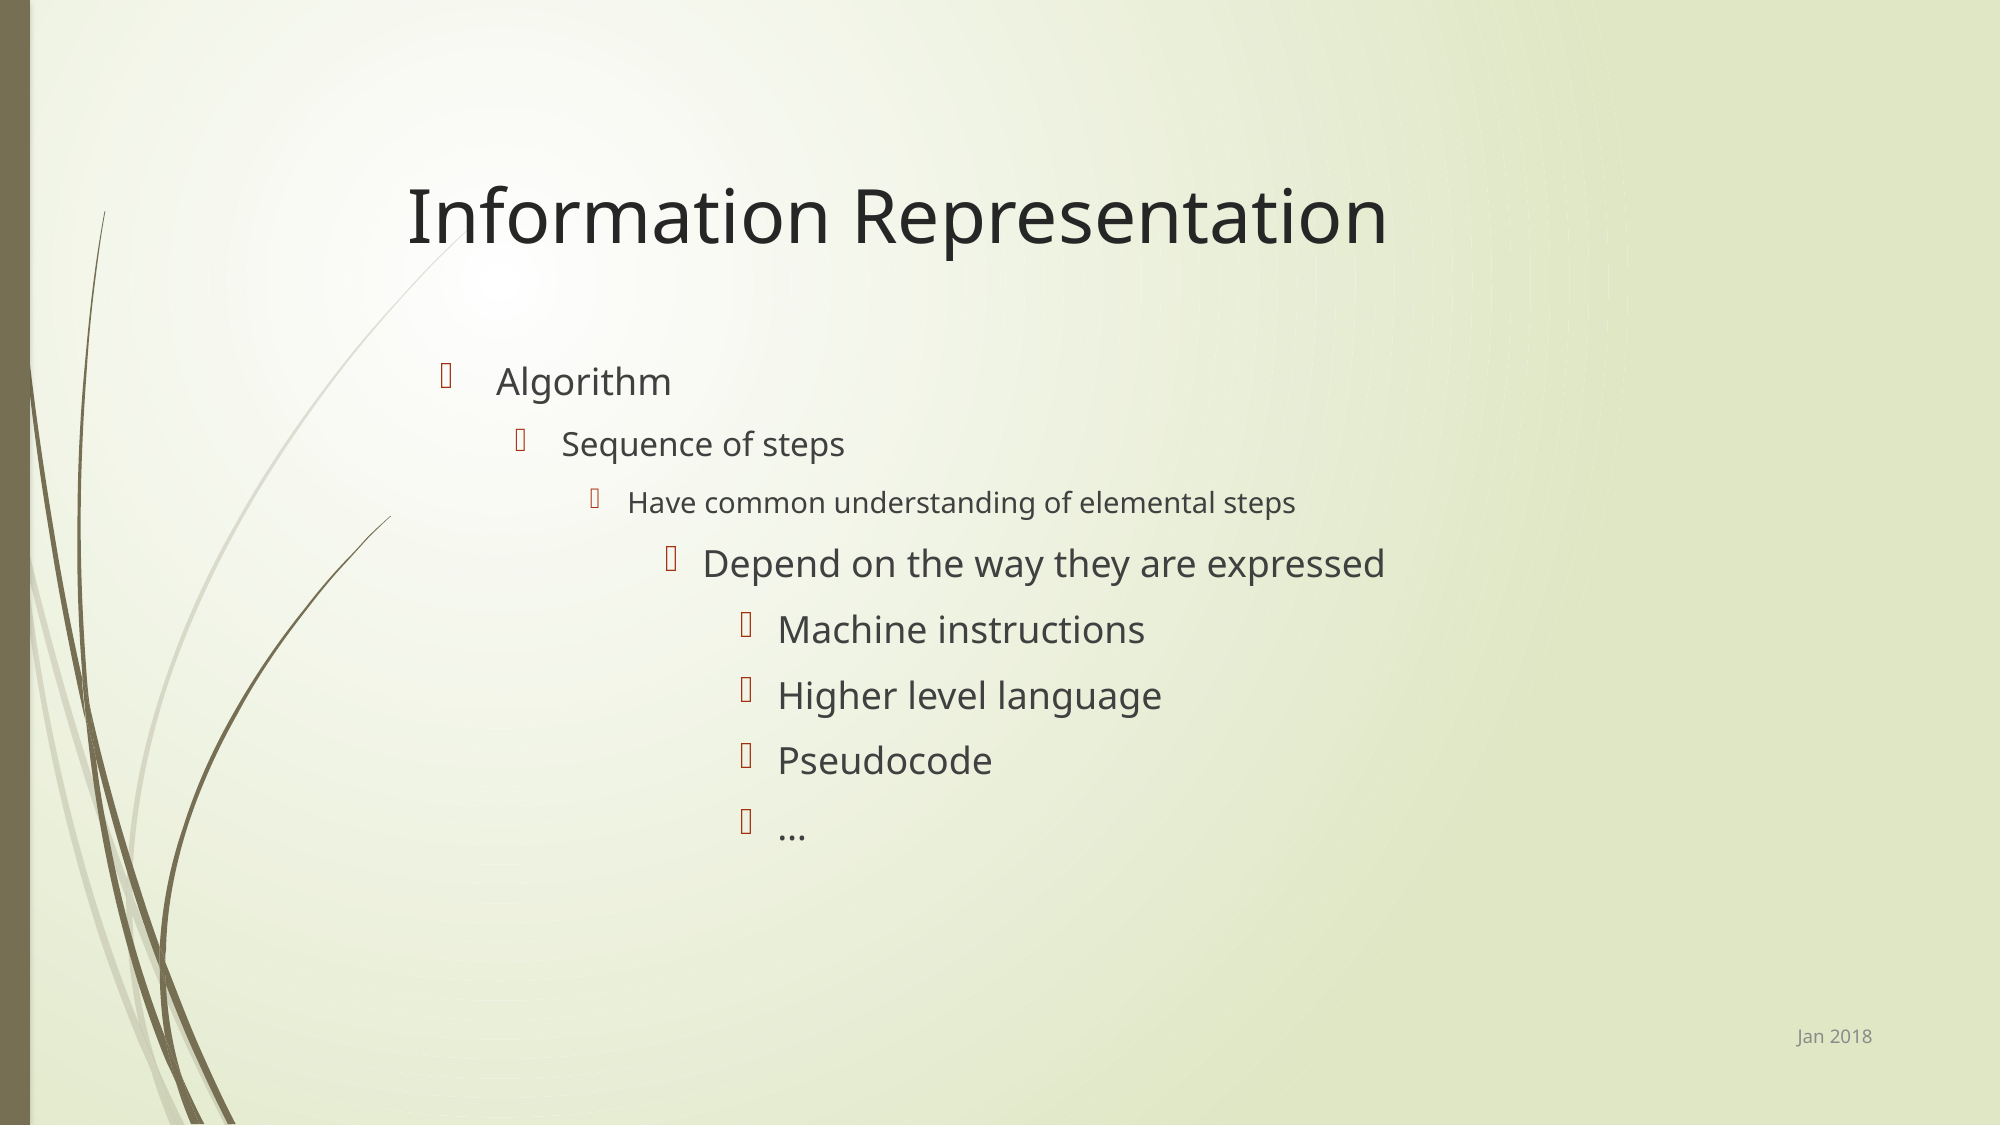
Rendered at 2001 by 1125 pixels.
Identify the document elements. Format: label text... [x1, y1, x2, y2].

list Algorithm Sequence of steps Have common understanding of elemental steps Depend on the way they are expressed Machine instructions Higher level language Pseudocode … [424, 350, 1888, 988]
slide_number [1699, 1005, 1888, 1067]
title Information Representation [392, 141, 1732, 267]
